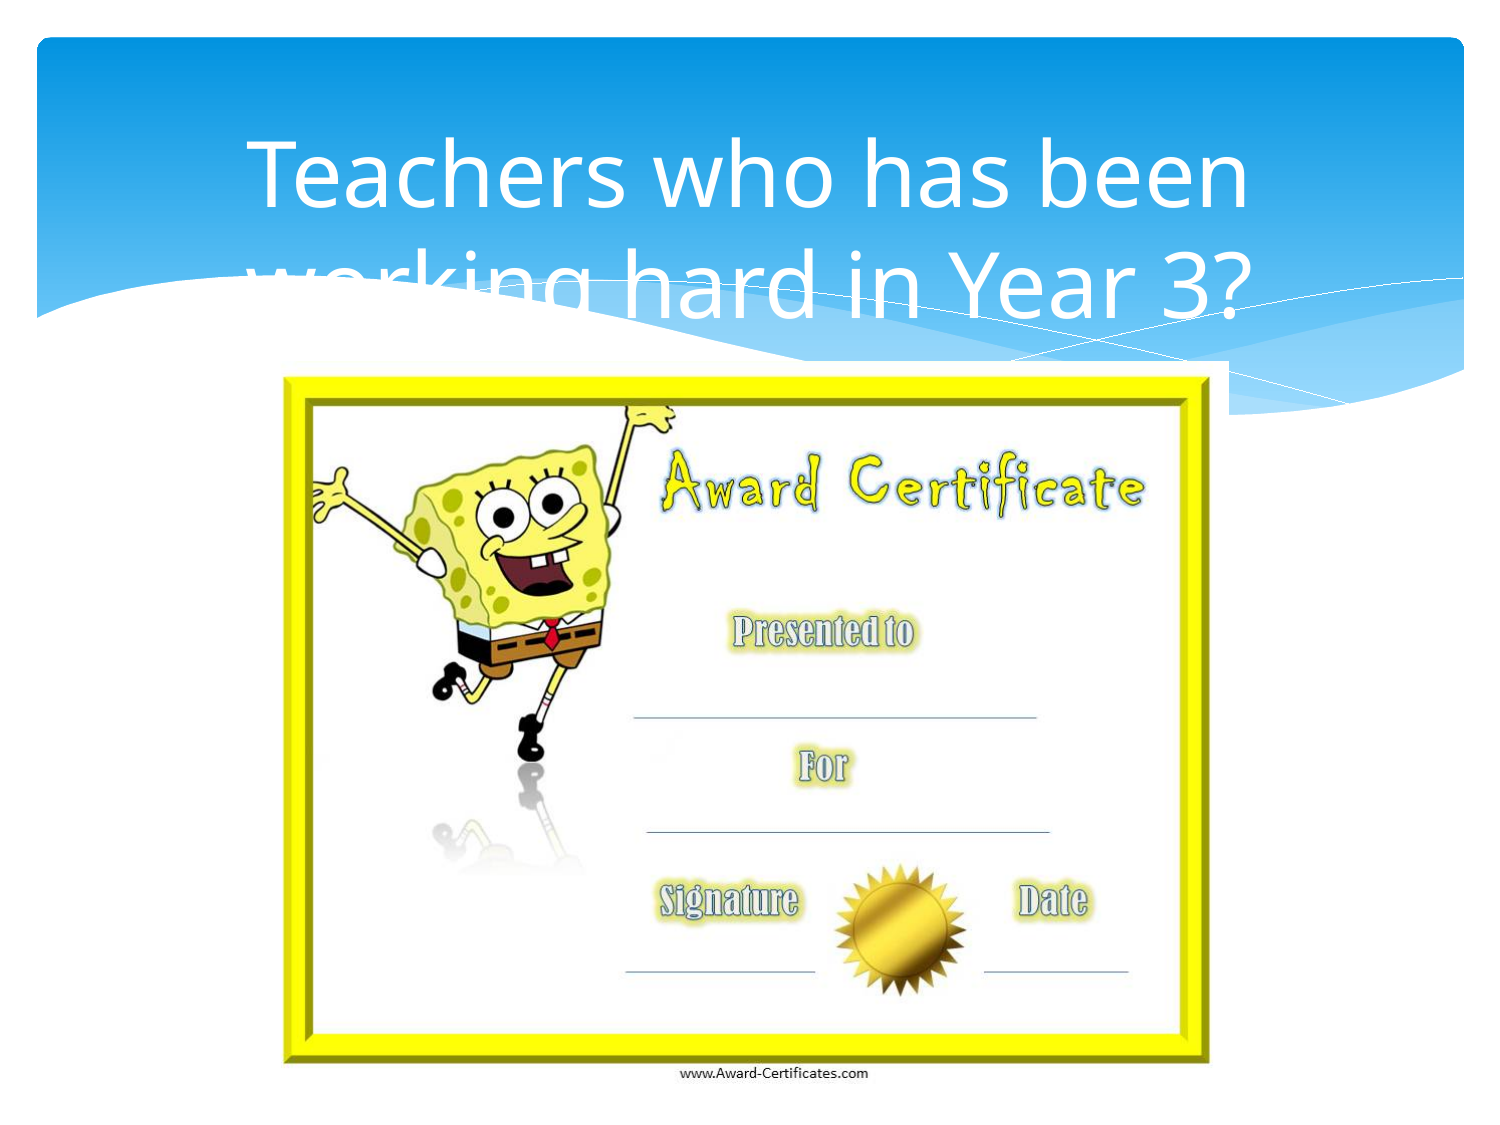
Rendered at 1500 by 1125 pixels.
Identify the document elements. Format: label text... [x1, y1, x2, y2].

picture [265, 361, 1229, 1084]
title Teachers who has been working hard in Year 3? [75, 55, 1425, 398]
